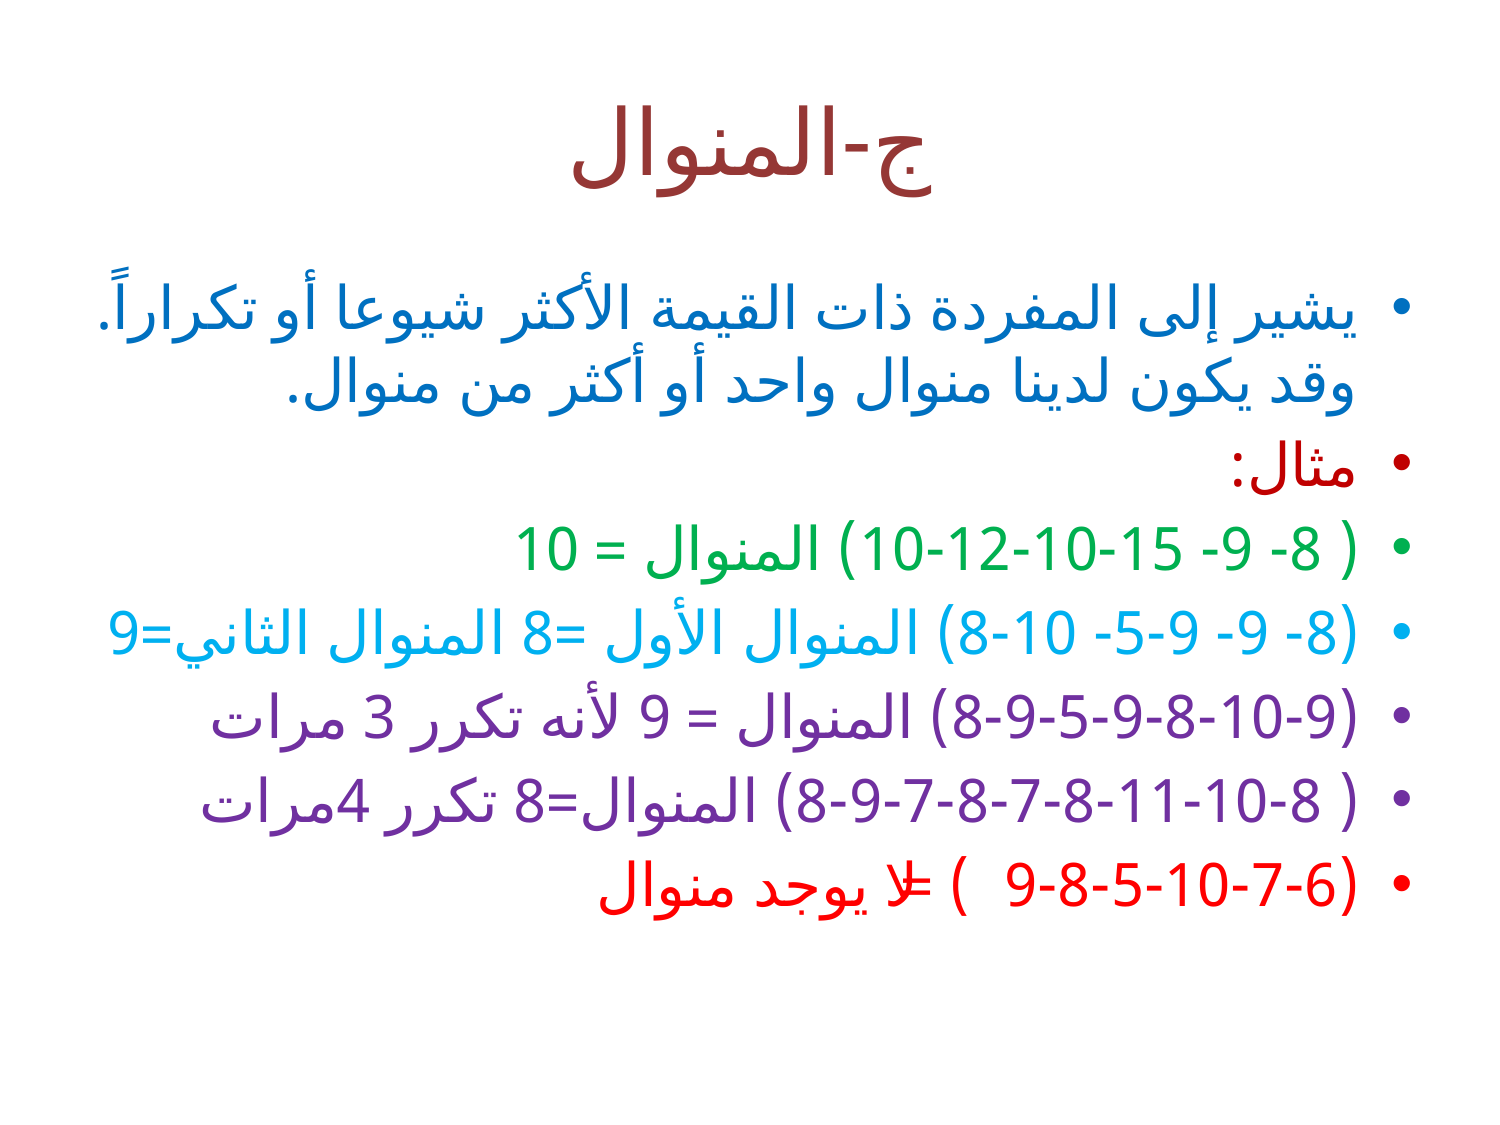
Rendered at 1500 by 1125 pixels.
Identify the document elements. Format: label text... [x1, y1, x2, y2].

list يشير إلى المفردة ذات القيمة الأكثر شيوعا أو تكراراً. وقد يكون لدينا منوال واحد أو أكثر من منوال. مثال: ( 8- 9- 10-12-10-15) المنوال = 10 (8- 9- 5-9- 8-10) المنوال الأول =8 المنوال الثاني=9 (8-9-5-9-8-10-9) المنوال = 9 لأنه تكرر 3 مرات ( 8-9-7-8-7-8-11-10-8) المنوال=8 تكرر 4مرات (9-8-5-10-7-6) = لا يوجد منوال [75, 262, 1425, 1005]
title ج-المنوال [75, 45, 1425, 233]
